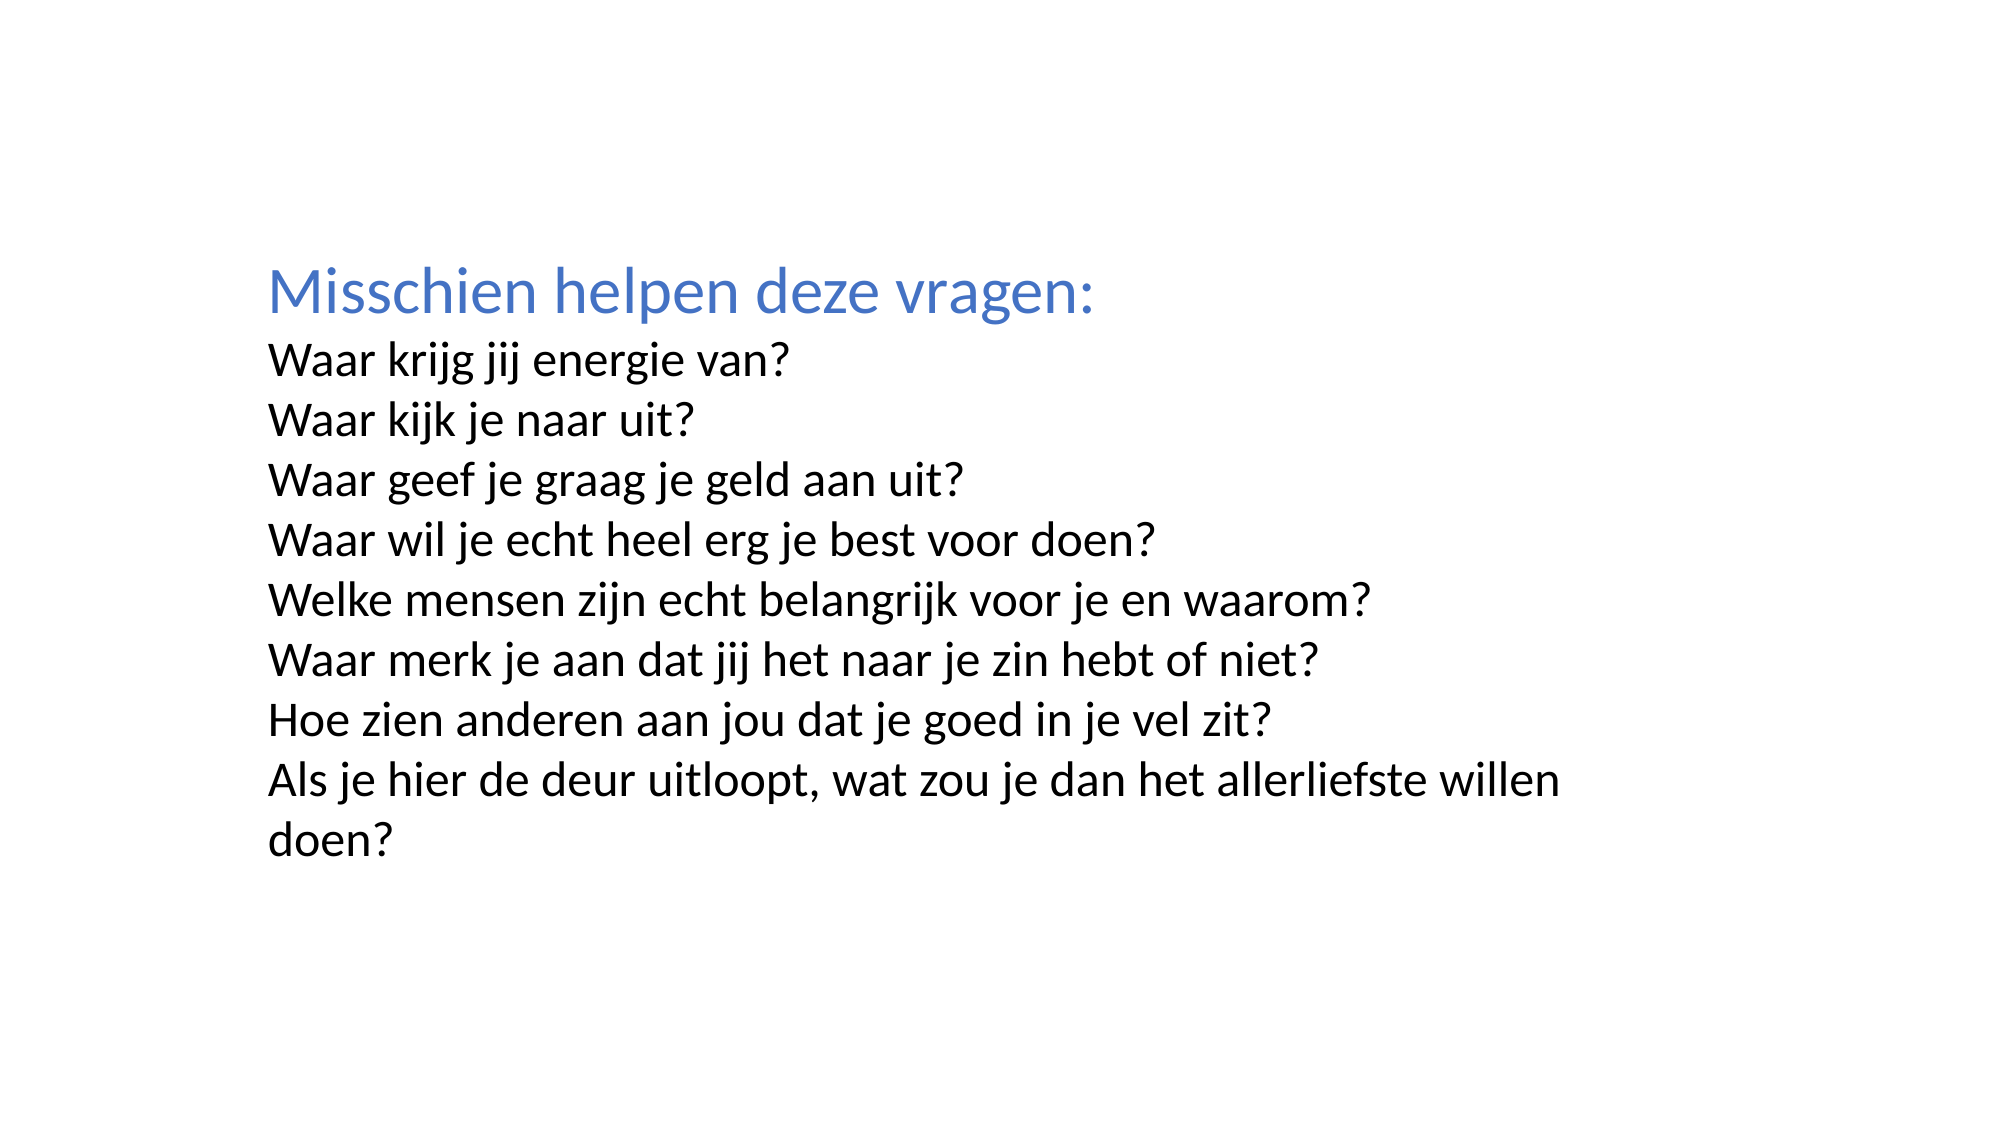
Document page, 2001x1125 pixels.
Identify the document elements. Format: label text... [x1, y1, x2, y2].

text_box Misschien helpen deze vragen: Waar krijg jij energie van? Waar kijk je naar uit? Waar geef je graag je geld aan uit? Waar wil je echt heel erg je best voor doen? Welke mensen zijn echt belangrijk voor je en waarom? Waar merk je aan dat jij het naar je zin hebt of niet? Hoe zien anderen aan jou dat je goed in je vel zit? Als je hier de deur uitloopt, wat zou je dan het allerliefste willen doen? [253, 239, 1704, 875]
